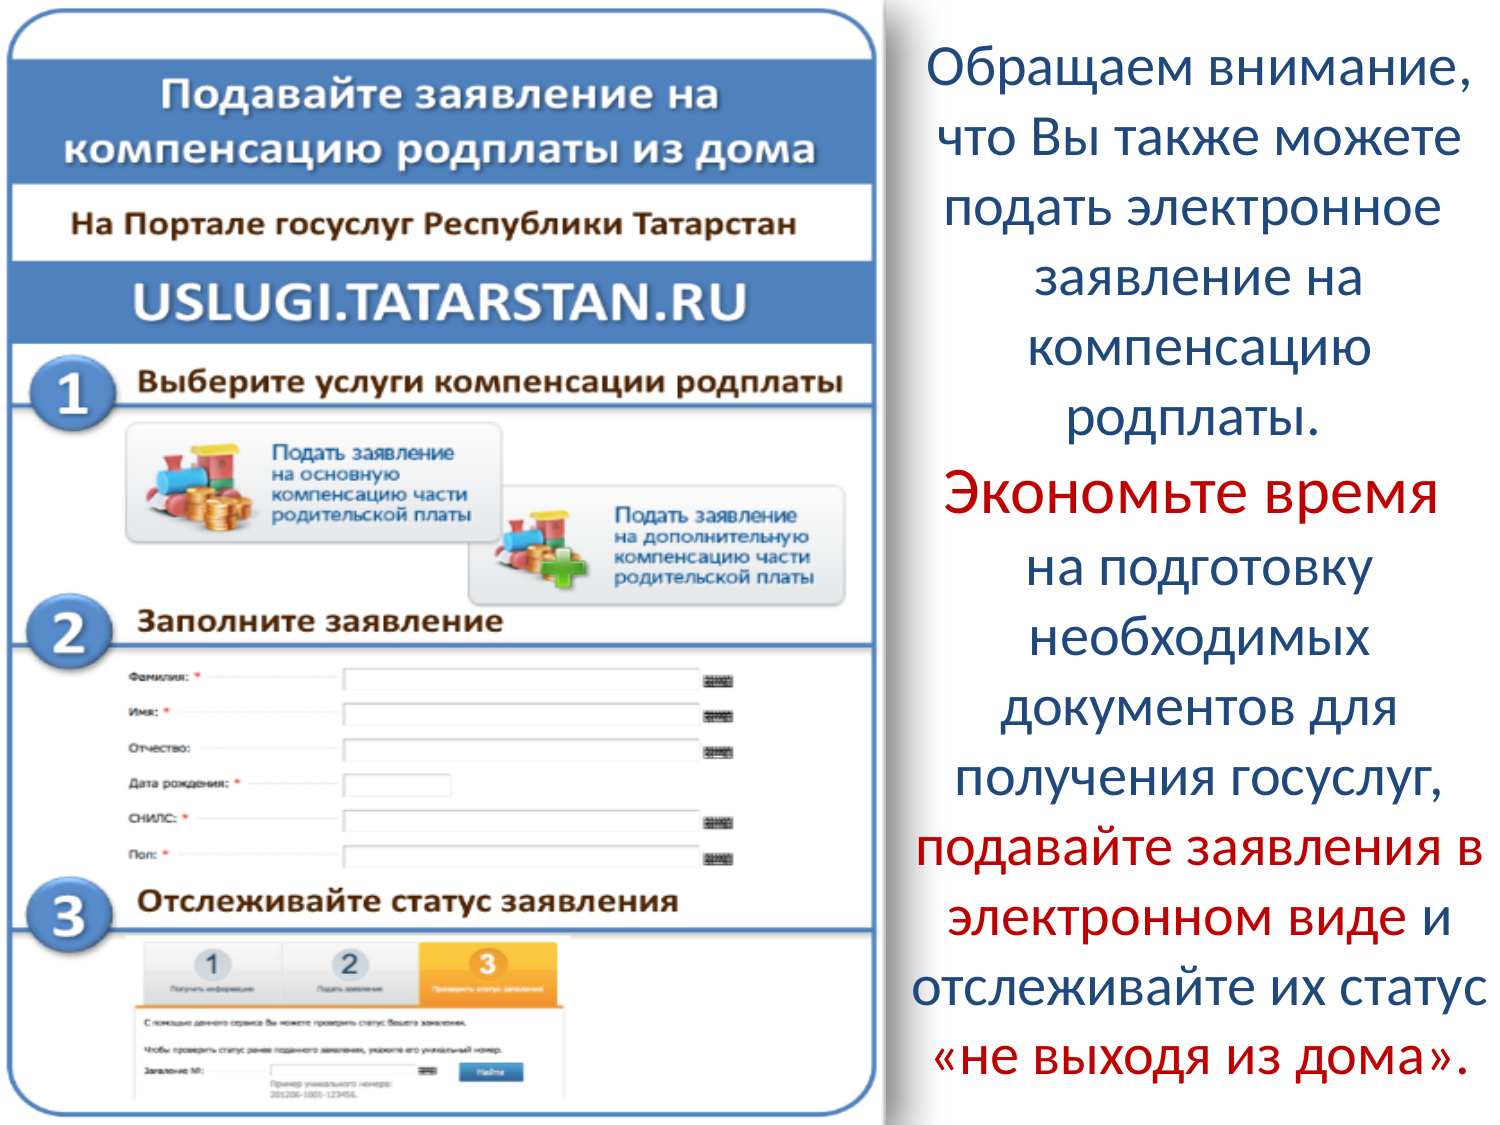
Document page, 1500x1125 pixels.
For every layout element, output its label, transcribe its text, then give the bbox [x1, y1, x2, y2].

text_box Обращаем внимание, что Вы также можете подать электронное заявление на компенсацию родплаты. Экономьте время на подготовку необходимых документов для получения госуслуг, подавайте заявления в электронном виде и отслеживайте их статус «не выходя из дома». [892, 19, 1500, 1095]
picture [0, 0, 887, 1125]
